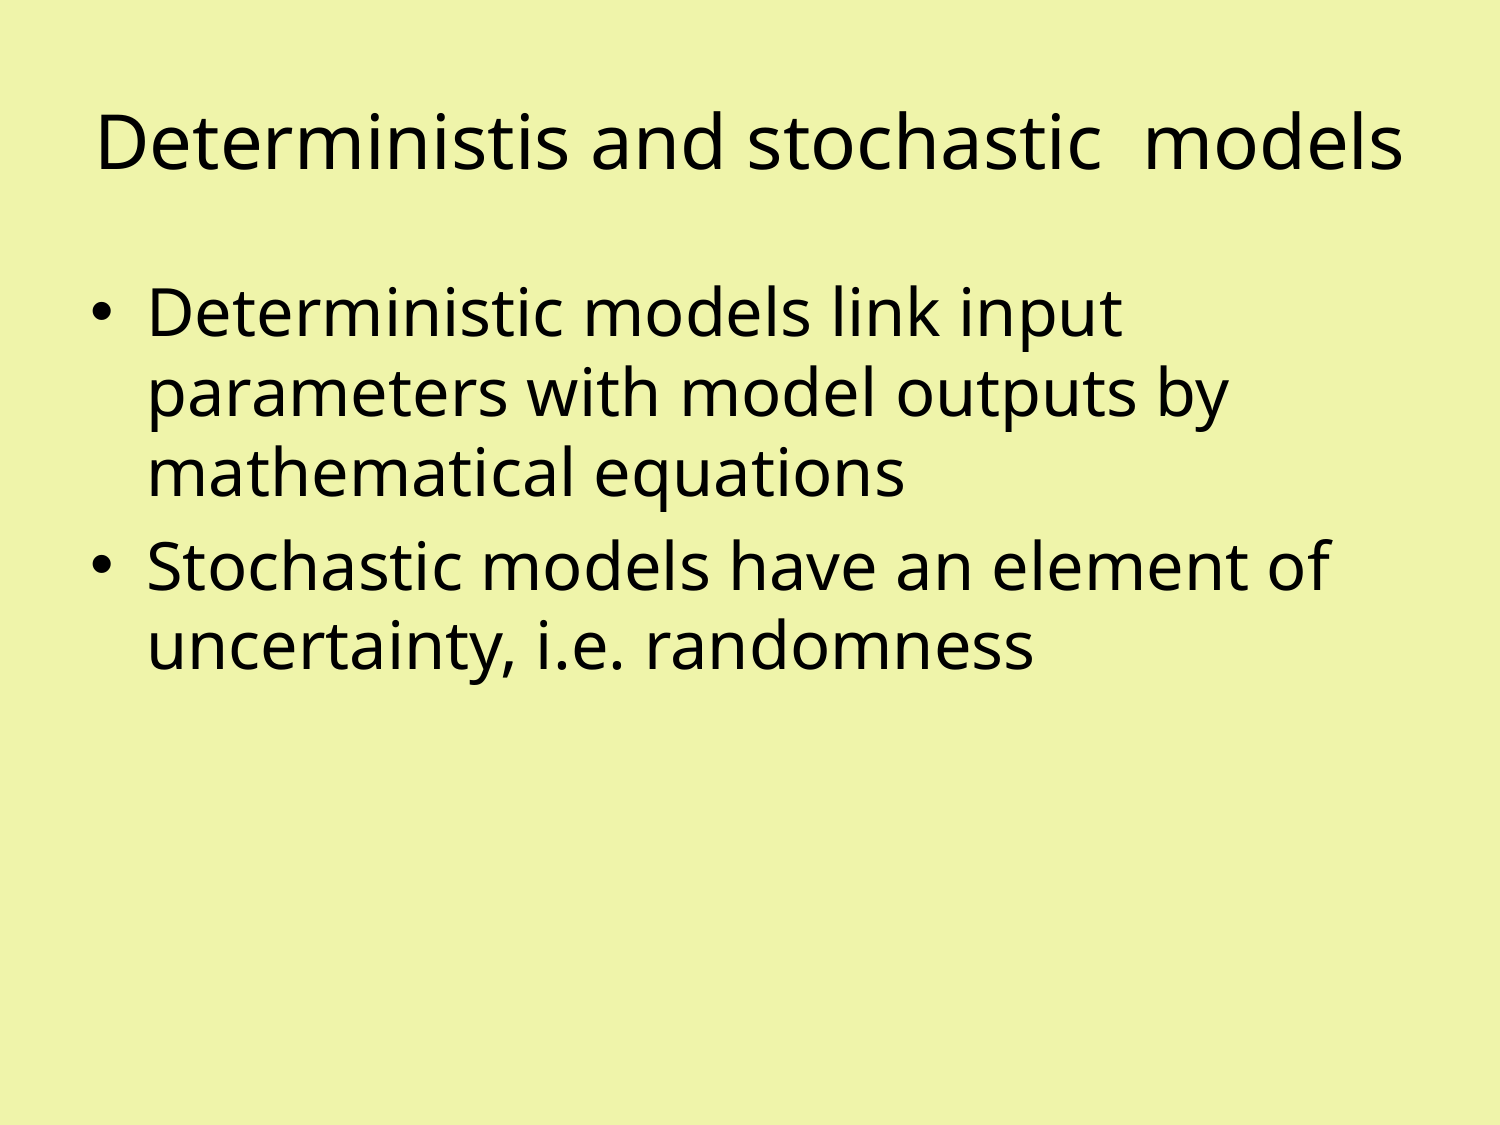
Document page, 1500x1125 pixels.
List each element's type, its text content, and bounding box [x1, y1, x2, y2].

title Deterministis and stochastic models [75, 45, 1425, 233]
list Deterministic models link input parameters with model outputs by mathematical equations Stochastic models have an element of uncertainty, i.e. randomness [75, 262, 1425, 1005]
